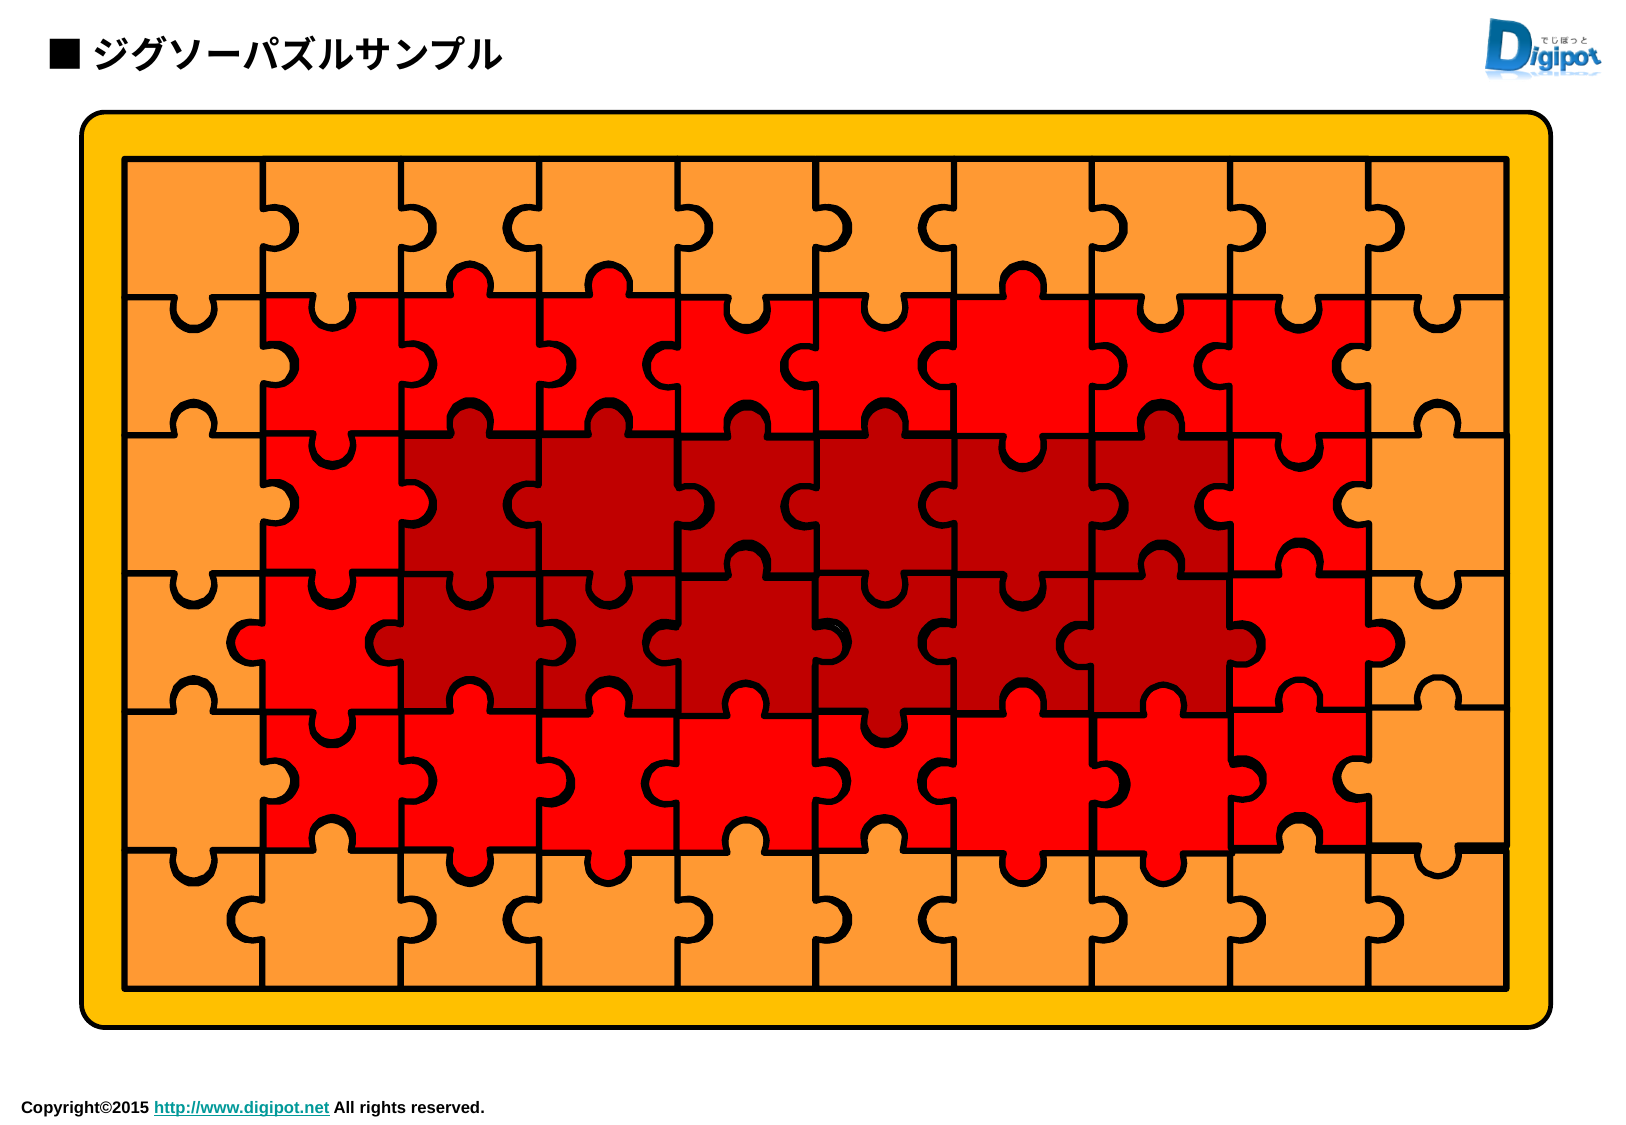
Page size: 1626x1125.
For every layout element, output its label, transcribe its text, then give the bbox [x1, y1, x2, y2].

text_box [81, 111, 1551, 1028]
text_box ■ジグソーパズルサンプル [31, 23, 519, 84]
picture [1485, 18, 1602, 82]
